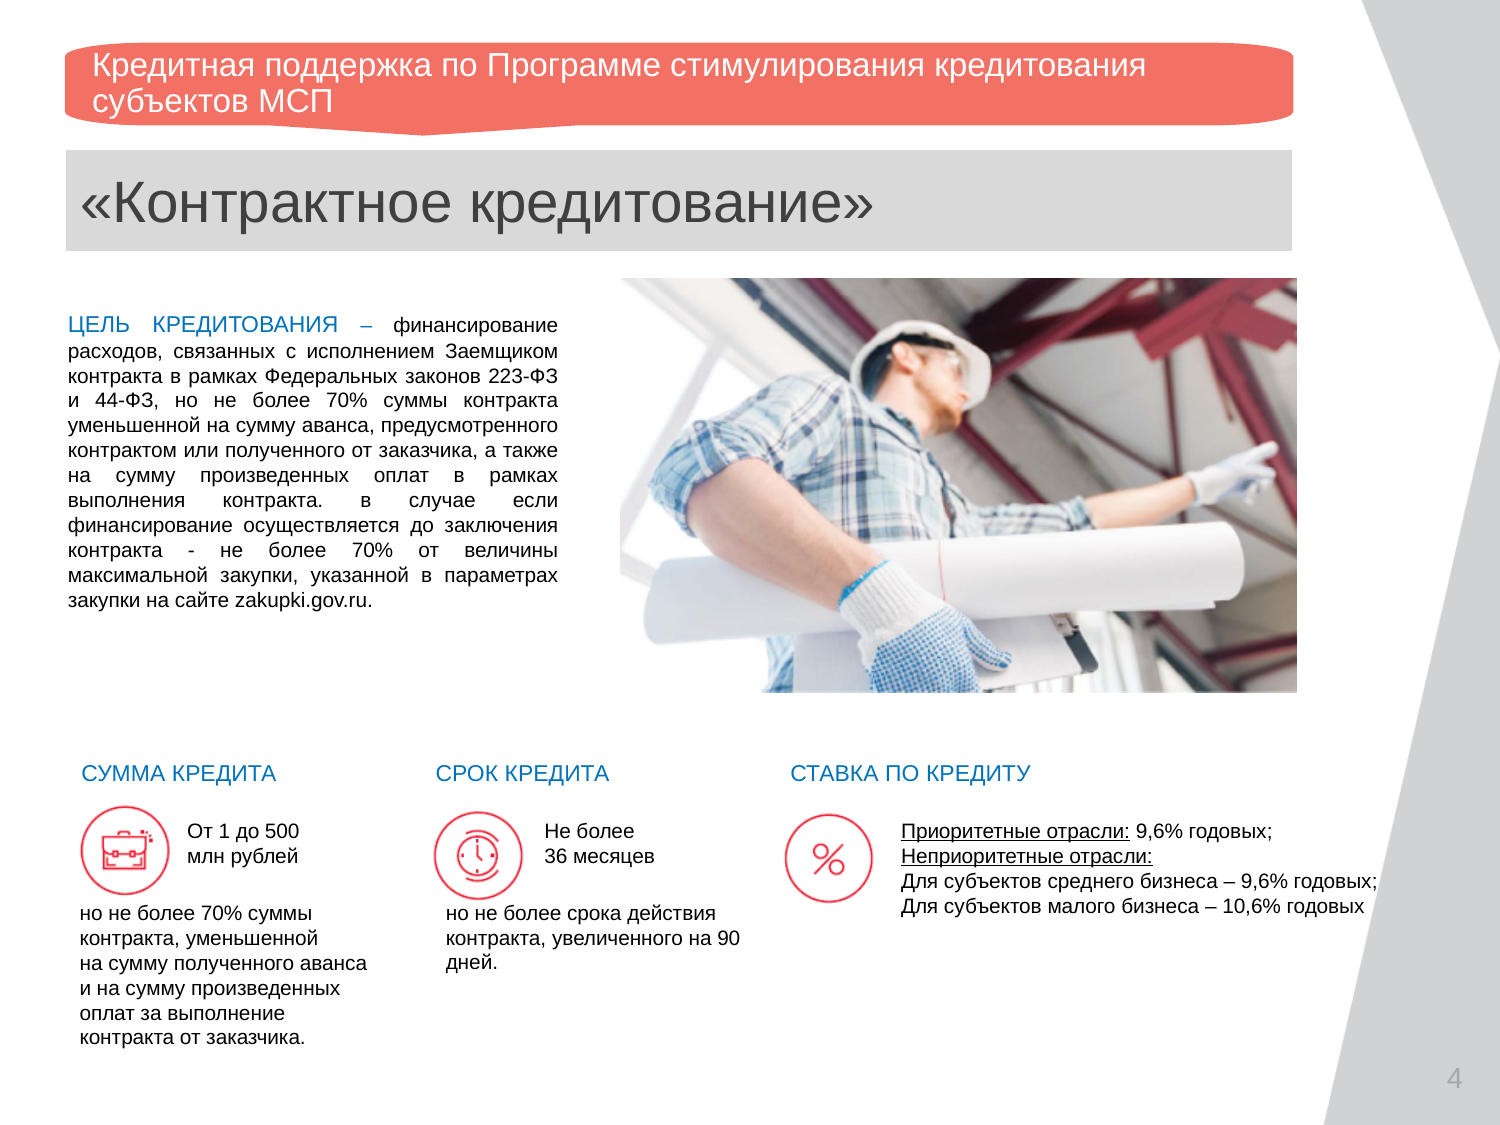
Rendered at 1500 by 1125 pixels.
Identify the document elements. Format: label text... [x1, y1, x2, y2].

text_box ЦЕЛЬ КРЕДИТОВАНИЯ – финансирование расходов, связанных с исполнением Заемщиком контракта в рамках Федеральных законов 223-ФЗ и 44-ФЗ, но не более 70% суммы контракта уменьшенной на сумму аванса, предусмотренного контрактом или полученного от заказчика, а также на сумму произведенных оплат в рамках выполнения контракта. в случае если финансирование осуществляется до заключения контракта - не более 70% от величины максимальной закупки, указанной в параметрах закупки на сайте zakupki.gov.ru. [53, 302, 573, 620]
slide_number 4 [1128, 1046, 1478, 1107]
text_box СТАВКА ПО КРЕДИТУ [775, 751, 1046, 794]
text_box но не более срока действия контракта, увеличенного на 90 дней. [431, 891, 762, 982]
text_box От 1 до 500 млн рублей [181, 810, 315, 875]
text_box СРОК КРЕДИТА [420, 751, 625, 794]
text_box Кредитная поддержка по Программе стимулирования кредитования субъектов МСП [62, 40, 1296, 138]
text_box но не более 70% суммы контракта, уменьшенной на сумму полученного аванса и на сумму произведенных оплат за выполнение контракта от заказчика. [64, 891, 396, 1057]
text_box Приоритетные отрасли: 9,6% годовых; Неприоритетные отрасли: Для субъектов среднего бизнеса – 9,6% годовых; Для субъектов малого бизнеса – 10,6% годовых [886, 810, 1393, 925]
text_box СУММА КРЕДИТА [66, 751, 292, 794]
table_header «Контрактное кредитование» [66, 150, 1292, 251]
picture [0, 0, 1500, 1125]
text_box Не более 36 месяцев [533, 810, 670, 875]
